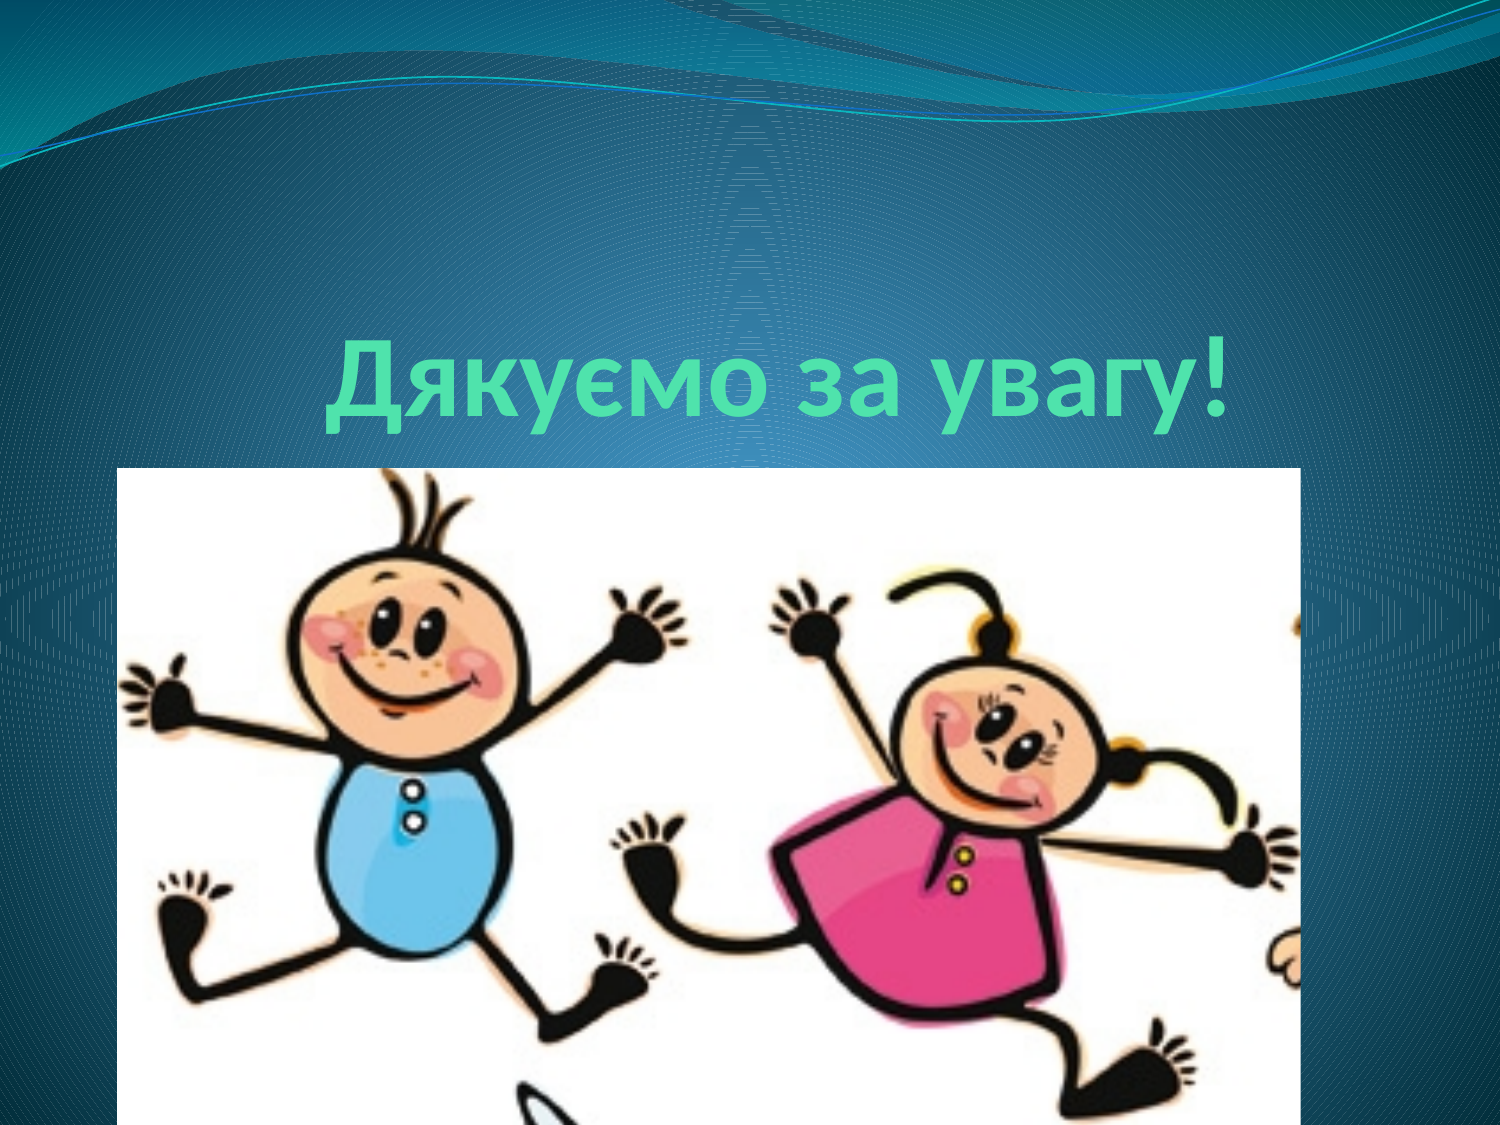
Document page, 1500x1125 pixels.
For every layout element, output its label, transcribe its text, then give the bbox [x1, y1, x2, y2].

picture [116, 468, 1301, 1125]
title Дякуємо за увагу! [86, 216, 1362, 440]
